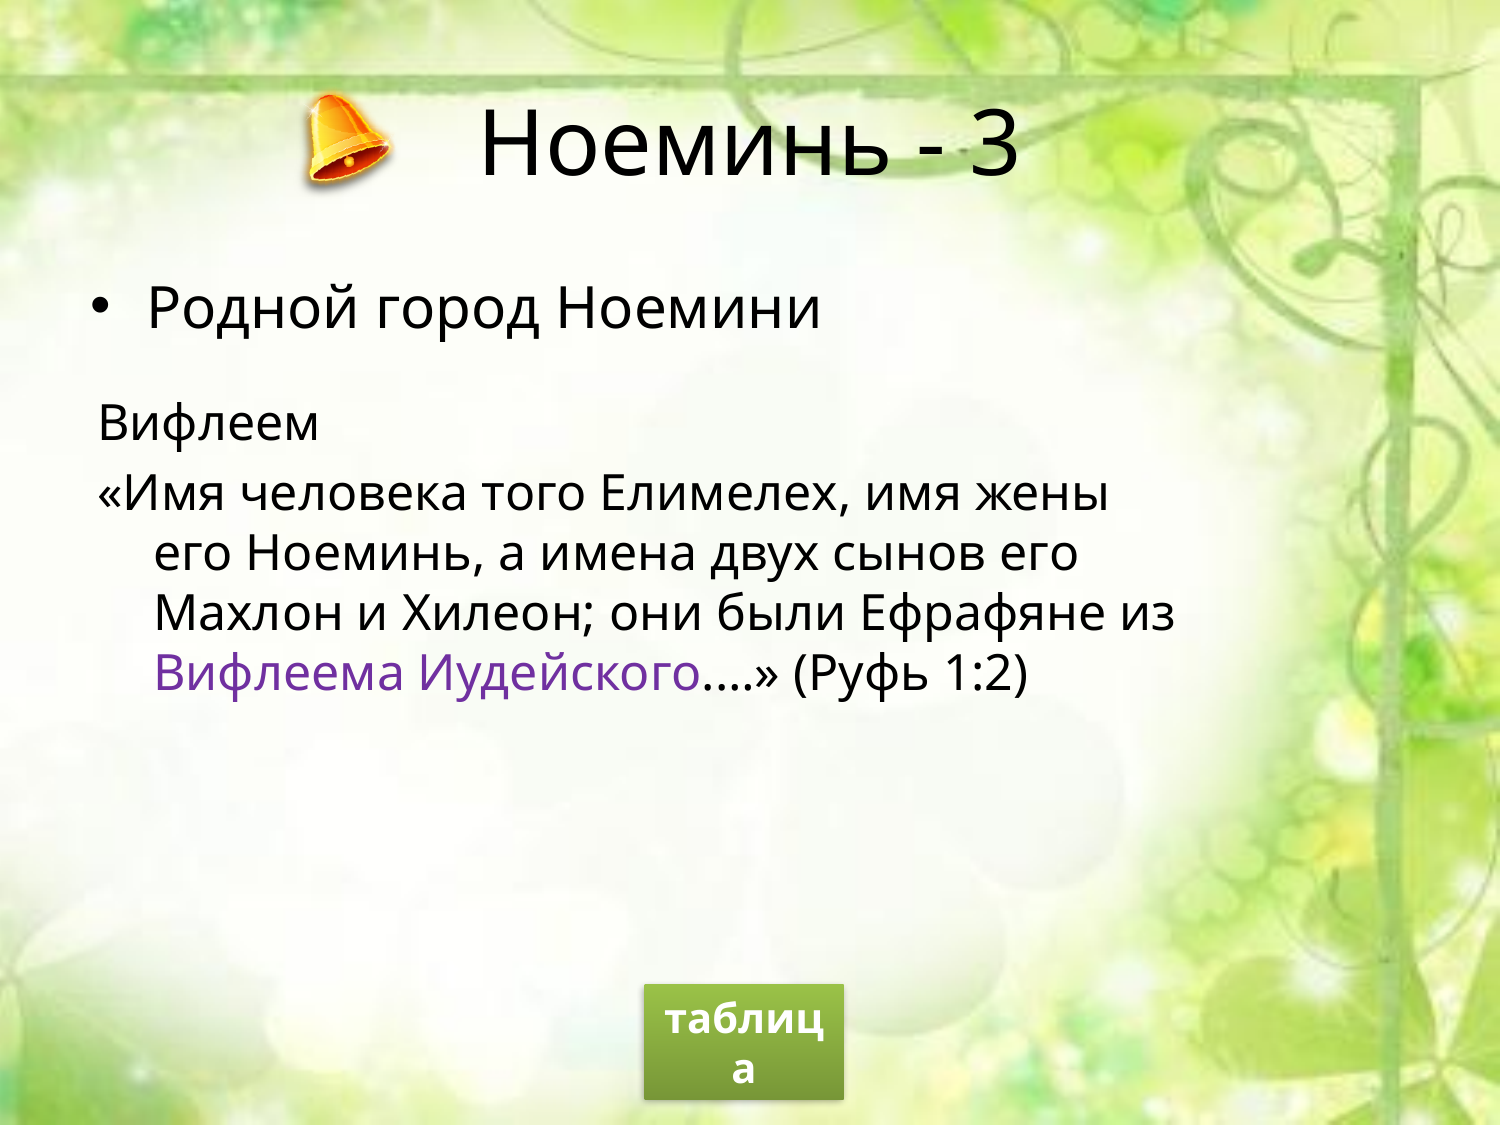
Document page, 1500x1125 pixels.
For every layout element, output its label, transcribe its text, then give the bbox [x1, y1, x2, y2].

title Ноеминь - 3 [75, 45, 1425, 233]
list Вифлеем «Имя человека того Елимелех, имя жены его Ноеминь, а имена двух сынов его Махлон и Хилеон; они были Ефрафяне из Вифлеема Иудейского.…» (Руфь 1:2) [82, 382, 1196, 879]
picture [0, 0, 1500, 1125]
text_box таблица [644, 984, 844, 1100]
list Родной город Ноемини [75, 262, 1008, 399]
